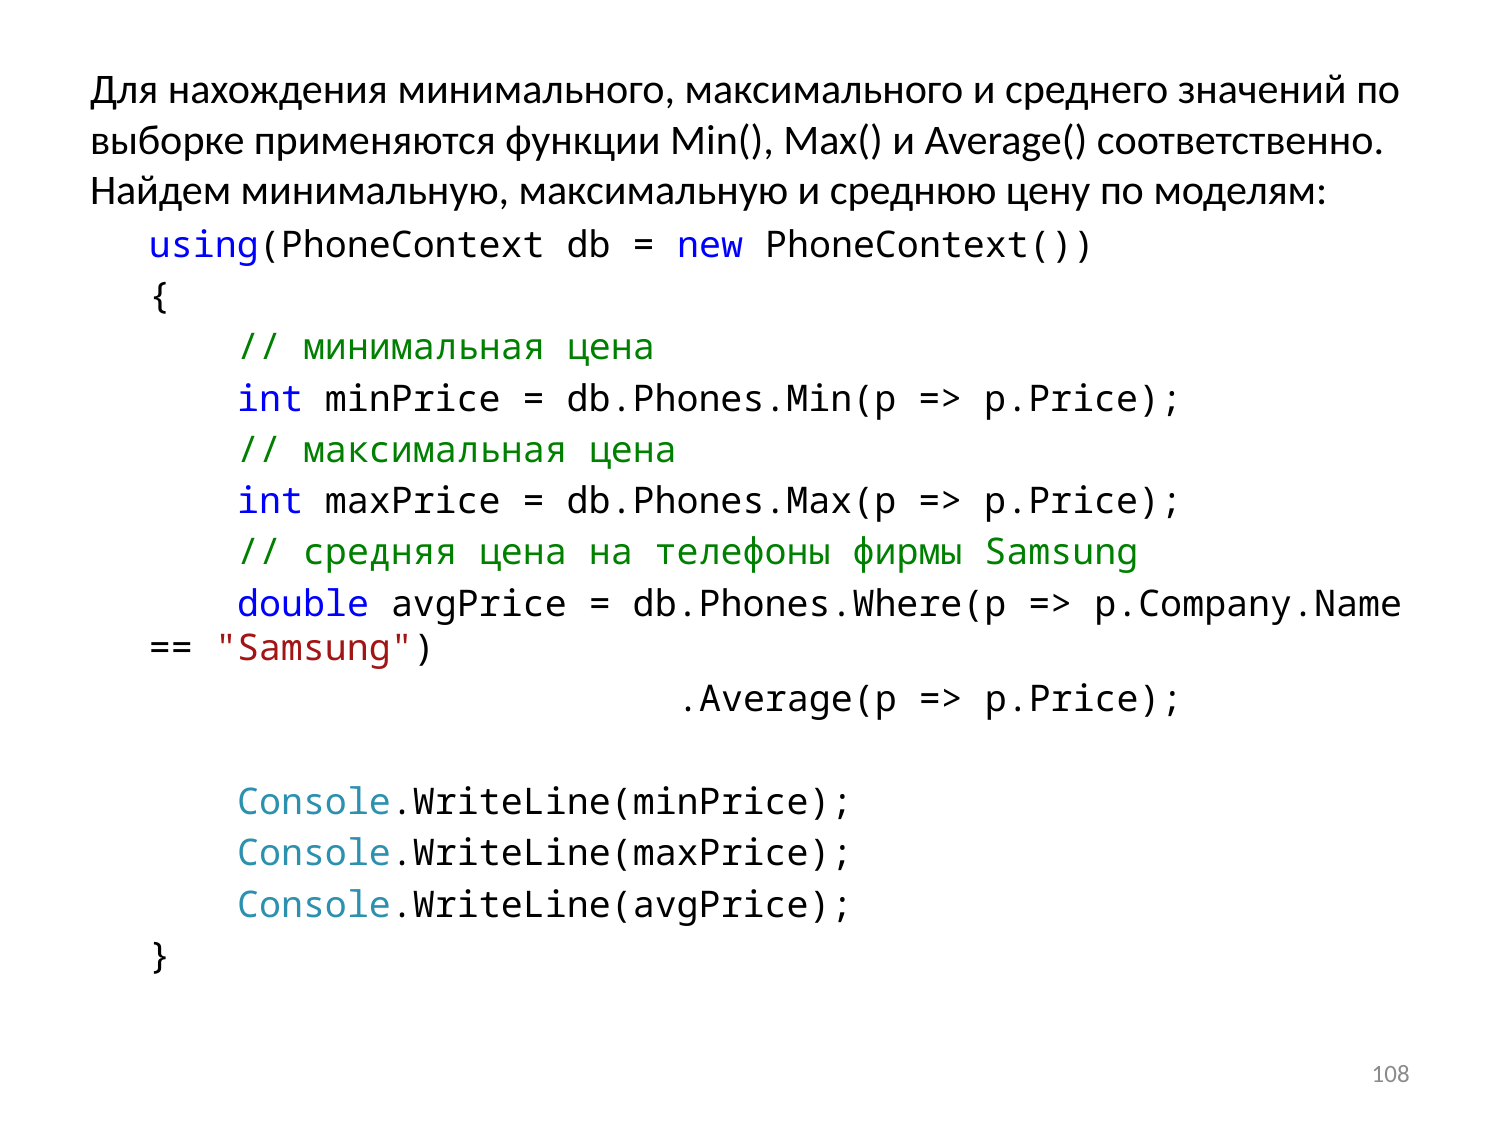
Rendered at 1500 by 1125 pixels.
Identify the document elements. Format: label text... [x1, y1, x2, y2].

list Для нахождения минимального, максимального и среднего значений по выборке применяются функции Min(), Max() и Average() соответственно. Найдем минимальную, максимальную и среднюю цену по моделям: using(PhoneContext db = new PhoneContext()) { // минимальная цена int minPrice = db.Phones.Min(p => p.Price); // максимальная цена int maxPrice = db.Phones.Max(p => p.Price); // средняя цена на телефоны фирмы Samsung double avgPrice = db.Phones.Where(p => p.Company.Name == "Samsung") .Average(p => p.Price); Console.WriteLine(minPrice); Console.WriteLine(maxPrice); Console.WriteLine(avgPrice); } [75, 54, 1425, 1005]
slide_number 108 [1074, 1042, 1425, 1103]
